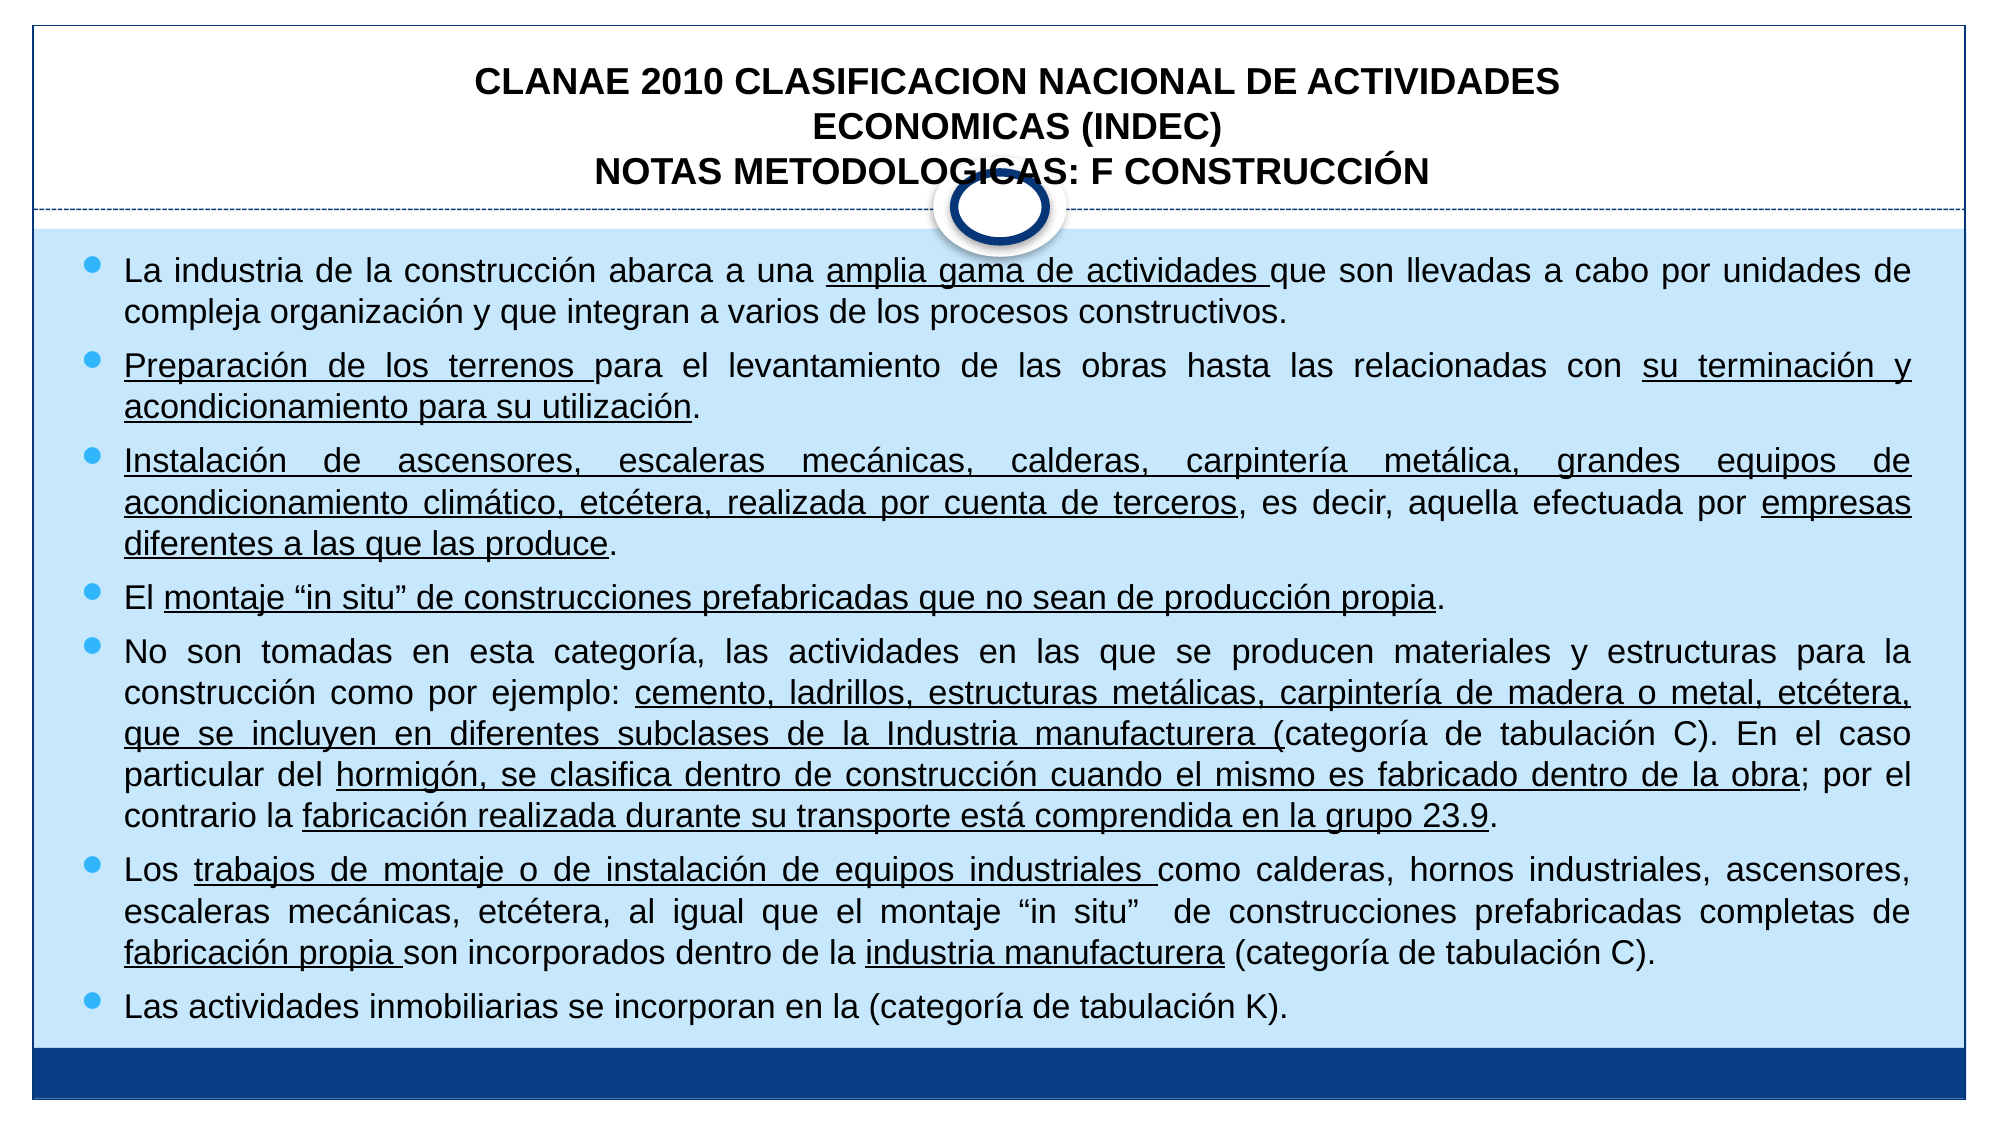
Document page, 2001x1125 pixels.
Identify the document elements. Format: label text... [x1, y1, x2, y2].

title CLANAE 2010 CLASIFICACION NACIONAL DE ACTIVIDADES ECONOMICAS (INDEC) NOTAS METODOLOGICAS: F CONSTRUCCIÓN [338, 30, 1697, 200]
list La industria de la construcción abarca a una amplia gama de actividades que son llevadas a cabo por unidades de compleja organización y que integran a varios de los procesos constructivos. Preparación de los terrenos para el levantamiento de las obras hasta las relacionadas con su terminación y acondicionamiento para su utilización. Instalación de ascensores, escaleras mecánicas, calderas, carpintería metálica, grandes equipos de acondicionamiento climático, etcétera, realizada por cuenta de terceros, es decir, aquella efectuada por empresas diferentes a las que las produce. El montaje “in situ” de construcciones prefabricadas que no sean de producción propia. No son tomadas en esta categoría, las actividades en las que se producen materiales y estructuras para la construcción como por ejemplo: cemento, ladrillos, estructuras metálicas, carpintería de madera o metal, etcétera, que se incluyen en diferentes subclases de la Industria manufacturera (categoría de tabulación C). En el caso particular del hormigón, se clasifica dentro de construcción cuando el mismo es fabricado dentro de la obra; por el contrario la fabricación realizada durante su transporte está comprendida en la grupo 23.9. Los trabajos de montaje o de instalación de equipos industriales como calderas, hornos industriales, ascensores, escaleras mecánicas, etcétera, al igual que el montaje “in situ” de construcciones prefabricadas completas de fabricación propia son incorporados dentro de la industria manufacturera (categoría de tabulación C). Las actividades inmobiliarias se incorporan en la (categoría de tabulación K). [66, 240, 1927, 1035]
